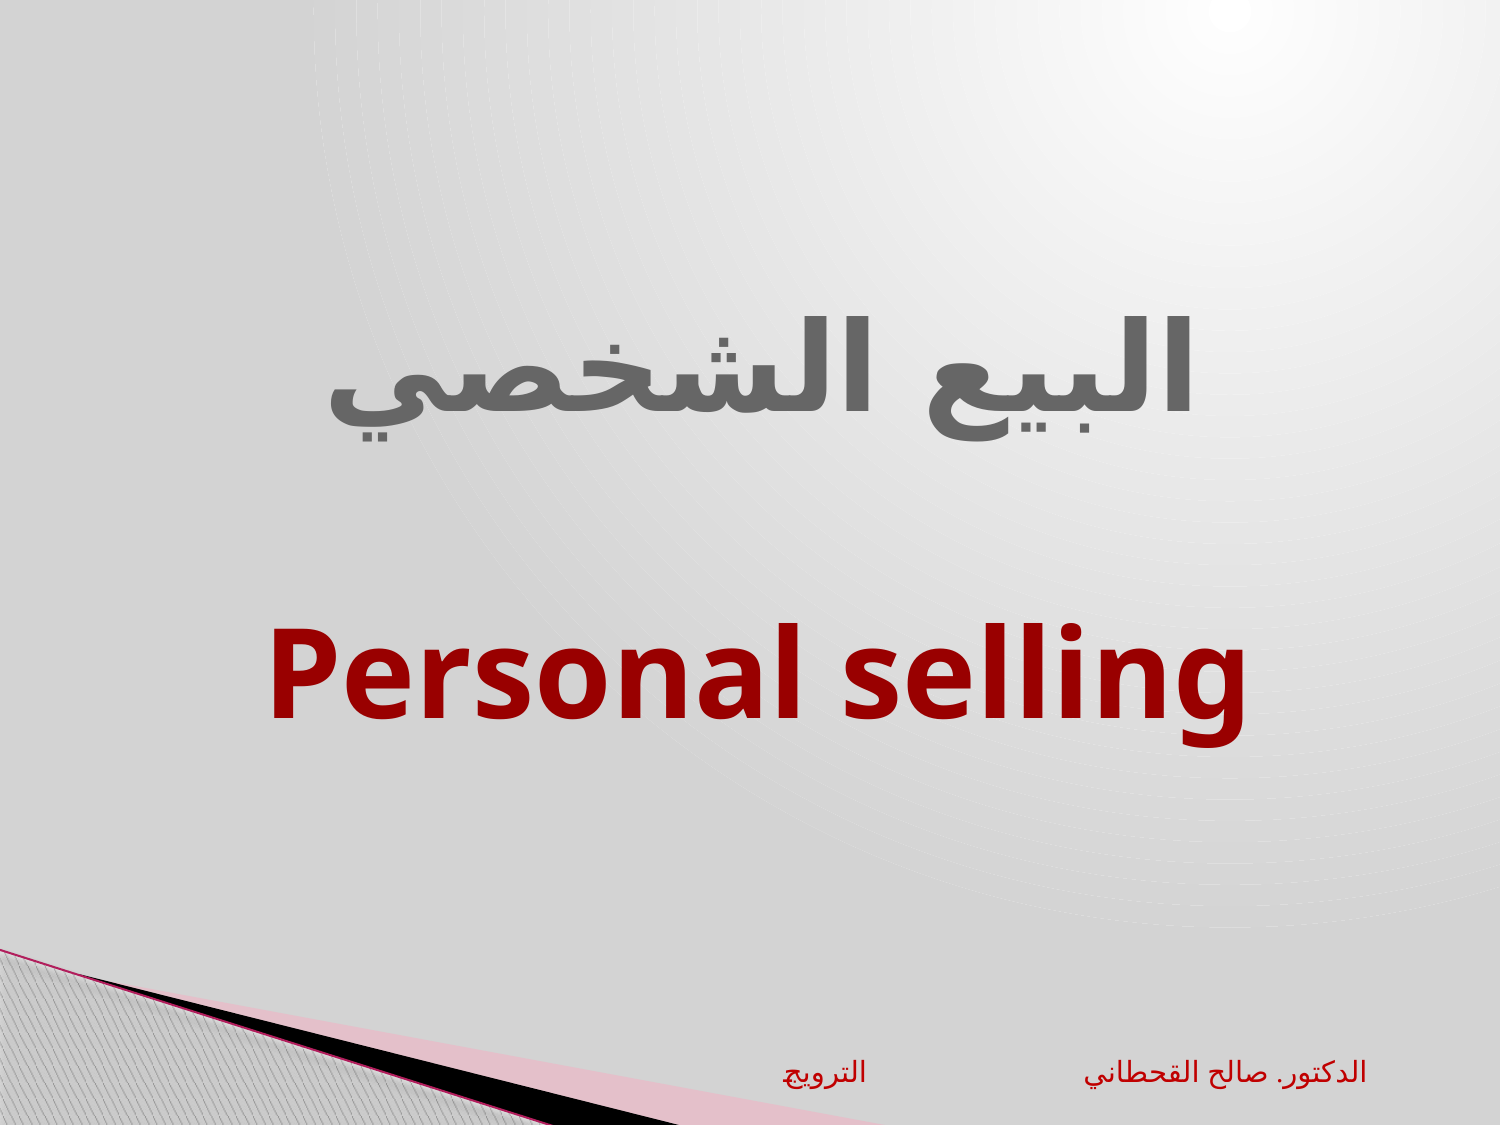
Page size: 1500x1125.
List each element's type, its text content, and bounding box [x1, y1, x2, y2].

title البيع الشخصي [135, 243, 1388, 479]
list Personal selling [100, 586, 1435, 840]
footer الترويج الدكتور. صالح القحطاني [585, 1041, 1383, 1125]
